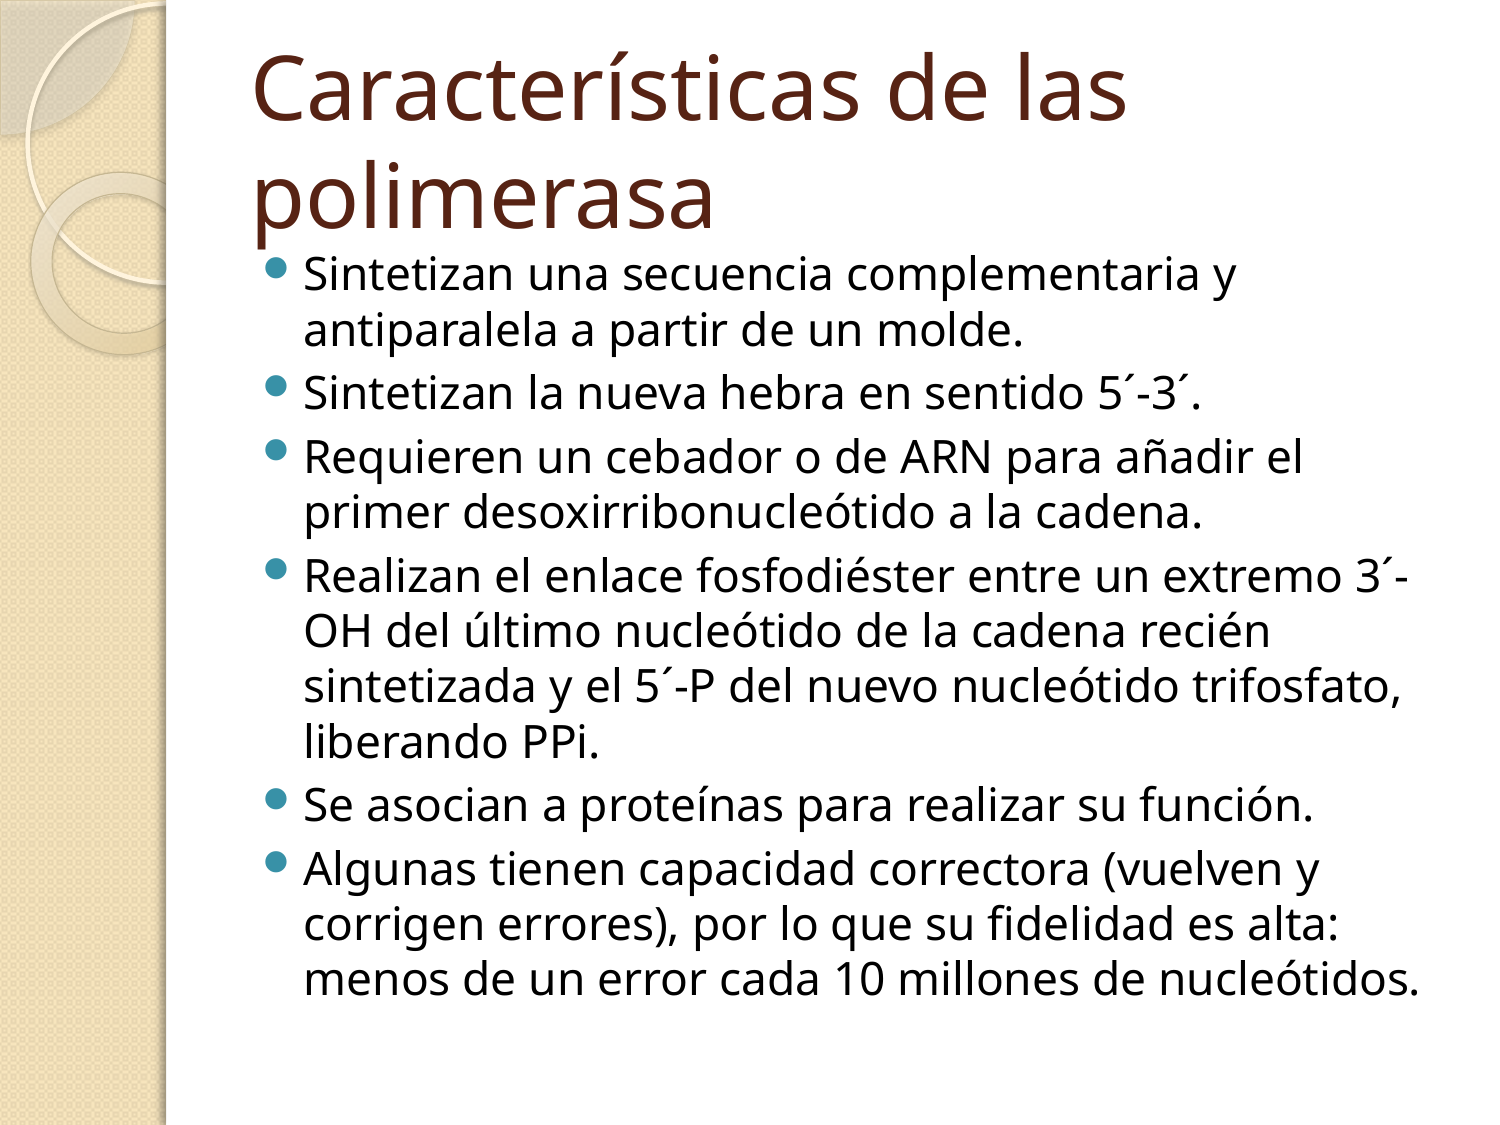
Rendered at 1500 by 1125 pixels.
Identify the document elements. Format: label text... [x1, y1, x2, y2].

list Sintetizan una secuencia complementaria y antiparalela a partir de un molde. Sintetizan la nueva hebra en sentido 5´-3´. Requieren un cebador o de ARN para añadir el primer desoxirribonucleótido a la cadena. Realizan el enlace fosfodiéster entre un extremo 3´-OH del último nucleótido de la cadena recién sintetizada y el 5´-P del nuevo nucleótido trifosfato, liberando PPi. Se asocian a proteínas para realizar su función. Algunas tienen capacidad correctora (vuelven y corrigen errores), por lo que su fidelidad es alta: menos de un error cada 10 millones de nucleótidos. [235, 237, 1466, 1025]
title Características de las polimerasa [235, 45, 1466, 233]
